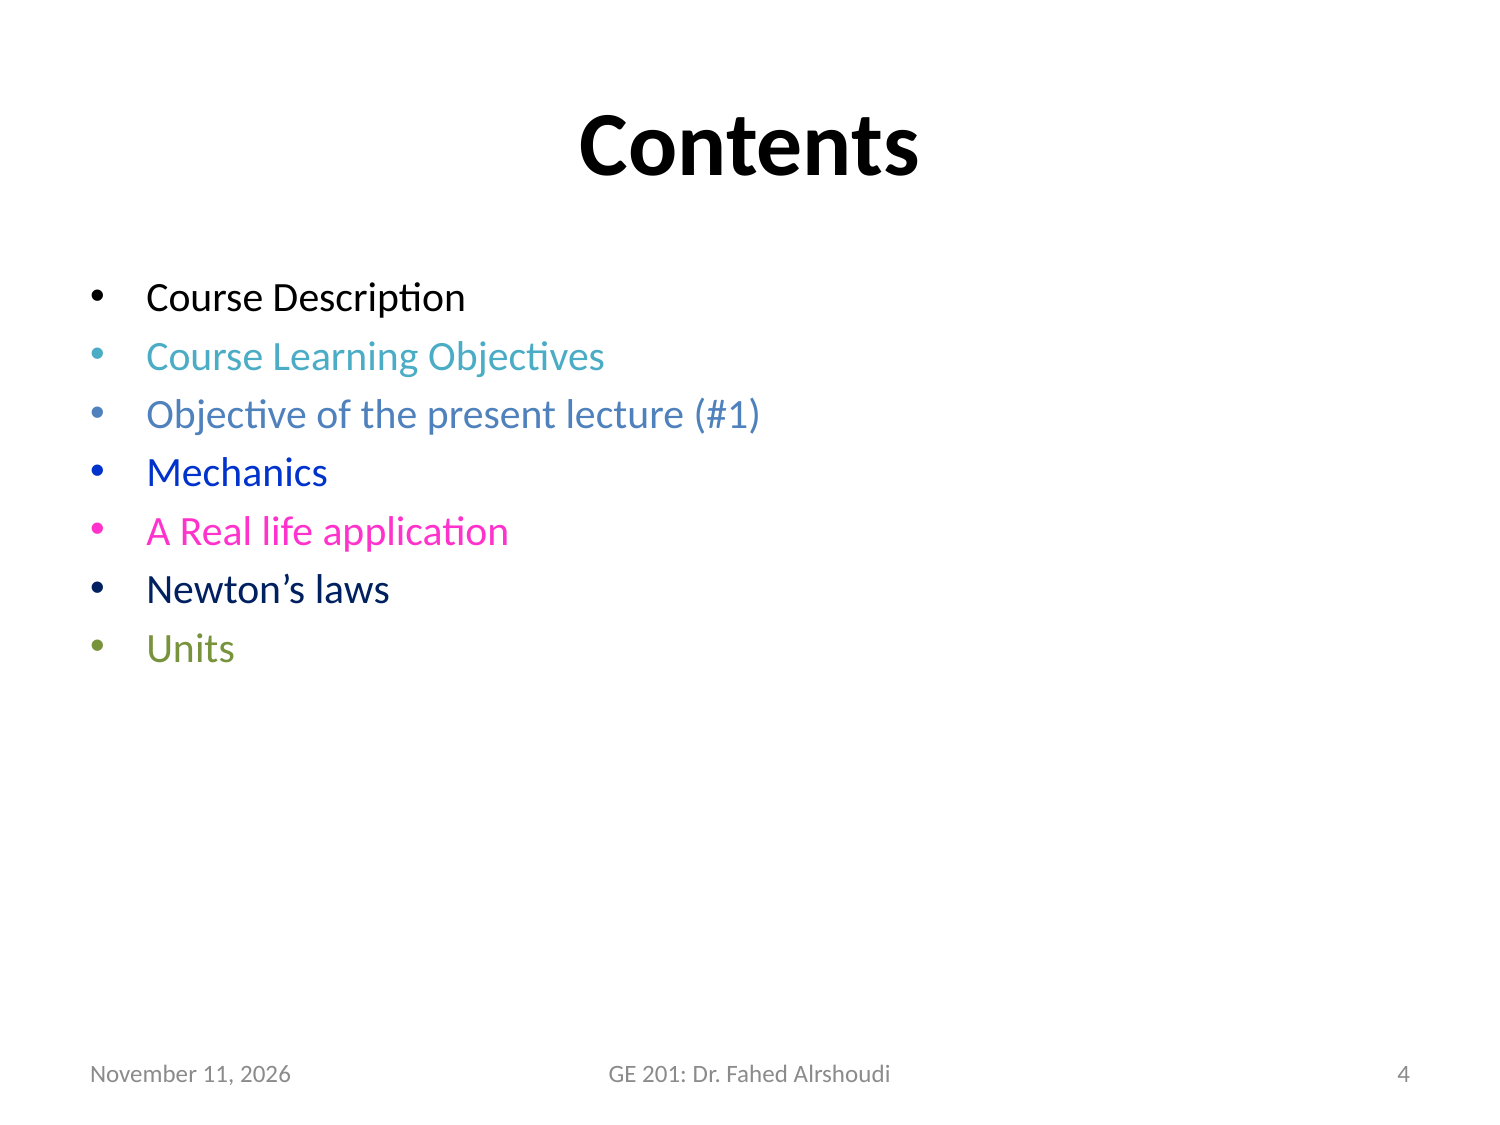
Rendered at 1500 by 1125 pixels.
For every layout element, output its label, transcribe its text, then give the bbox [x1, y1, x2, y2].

slide_number 4 [1074, 1042, 1425, 1103]
list Course Description Course Learning Objectives Objective of the present lecture (#1) Mechanics A Real life application Newton’s laws Units [75, 262, 1425, 1005]
footer GE 201: Dr. Fahed Alrshoudi [512, 1042, 988, 1103]
title Contents [75, 45, 1425, 233]
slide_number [75, 1042, 425, 1103]
